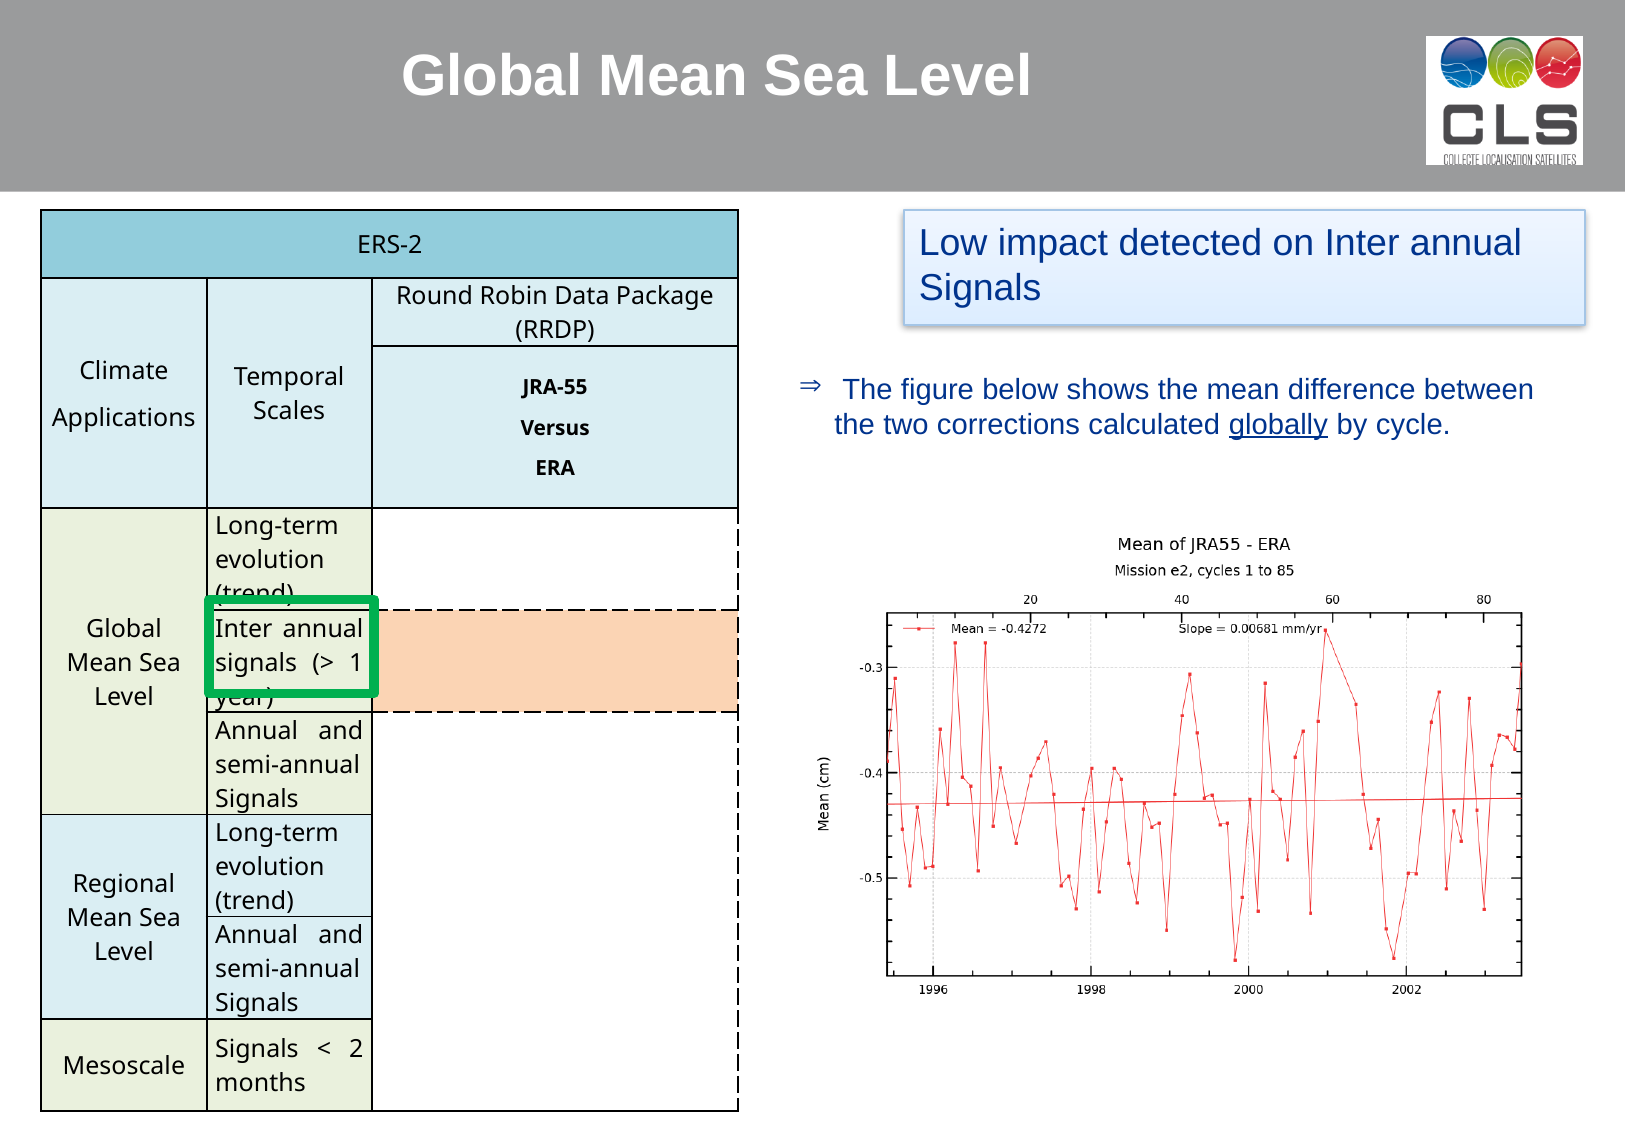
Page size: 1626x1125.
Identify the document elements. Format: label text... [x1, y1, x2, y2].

table_cell Global Mean Sea Level [42, 509, 206, 814]
table_cell Temporal Scales [208, 279, 371, 507]
table_cell Annual and semi-annual Signals [208, 713, 371, 814]
table_header ERS-2 [42, 211, 737, 277]
table_cell [373, 610, 738, 712]
table_cell Signals < 2 months [208, 1020, 371, 1110]
picture [1426, 36, 1583, 165]
table_cell [373, 509, 738, 610]
table_cell Mesoscale [42, 1020, 206, 1110]
table_cell Round Robin Data Package (RRDP) [373, 279, 737, 345]
picture [788, 515, 1548, 1020]
table_cell [373, 712, 738, 1110]
table_cell JRA-55 Versus ERA [373, 347, 737, 507]
table_cell Long-term evolution (trend) [208, 509, 371, 597]
text_box Global Mean Sea Level [386, 40, 1162, 119]
text_box [207, 597, 376, 696]
table_cell Climate Applications [42, 279, 206, 507]
table_cell Long-term evolution (trend) [208, 815, 371, 916]
table_cell Inter annual signals (> 1 year) [208, 696, 371, 711]
text_box The figure below shows the mean difference between the two corrections calculated globally by cycle. [784, 362, 1599, 448]
table_cell Regional Mean Sea Level [42, 815, 206, 1018]
table_cell Annual and semi-annual Signals [208, 917, 371, 1018]
text_box Low impact detected on Inter annual Signals [903, 209, 1586, 326]
